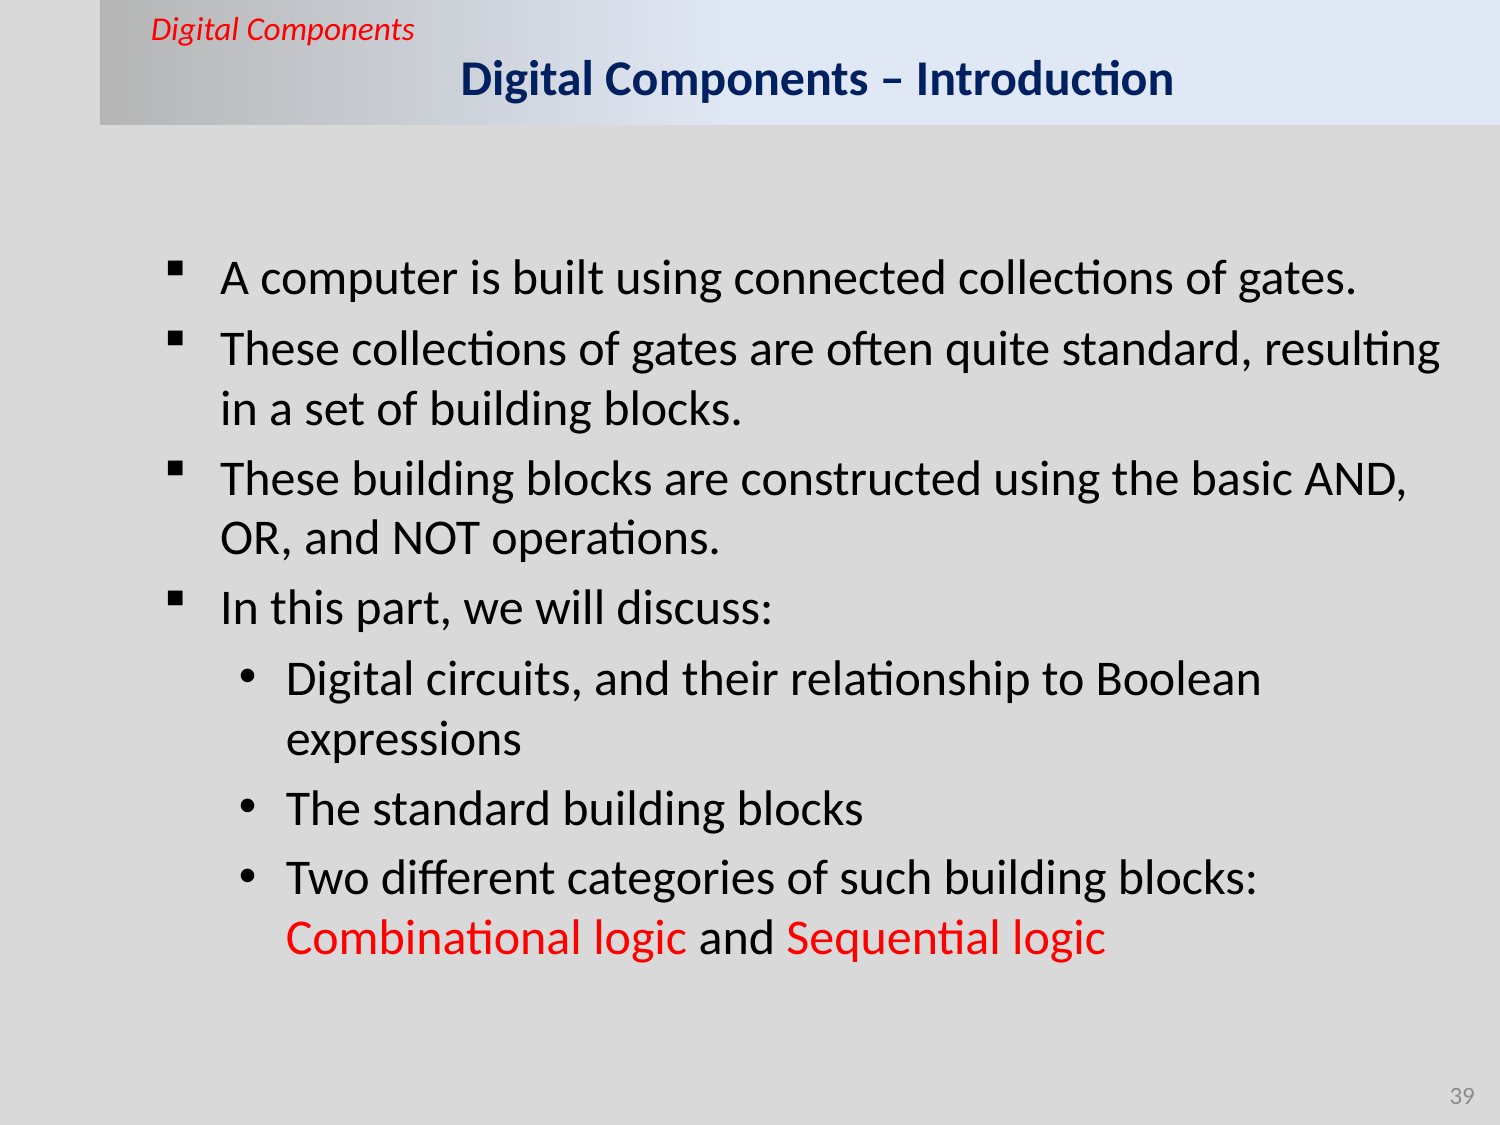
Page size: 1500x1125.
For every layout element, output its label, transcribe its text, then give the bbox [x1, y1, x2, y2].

list Digital Components [135, 0, 625, 50]
title Digital Components – Introduction [135, 37, 1500, 113]
list A computer is built using connected collections of gates. These collections of gates are often quite standard, resulting in a set of building blocks. These building blocks are constructed using the basic AND, OR, and NOT operations. In this part, we will discuss: Digital circuits, and their relationship to Boolean expressions The standard building blocks Two different categories of such building blocks: Combinational logic and Sequential logic [148, 237, 1487, 825]
